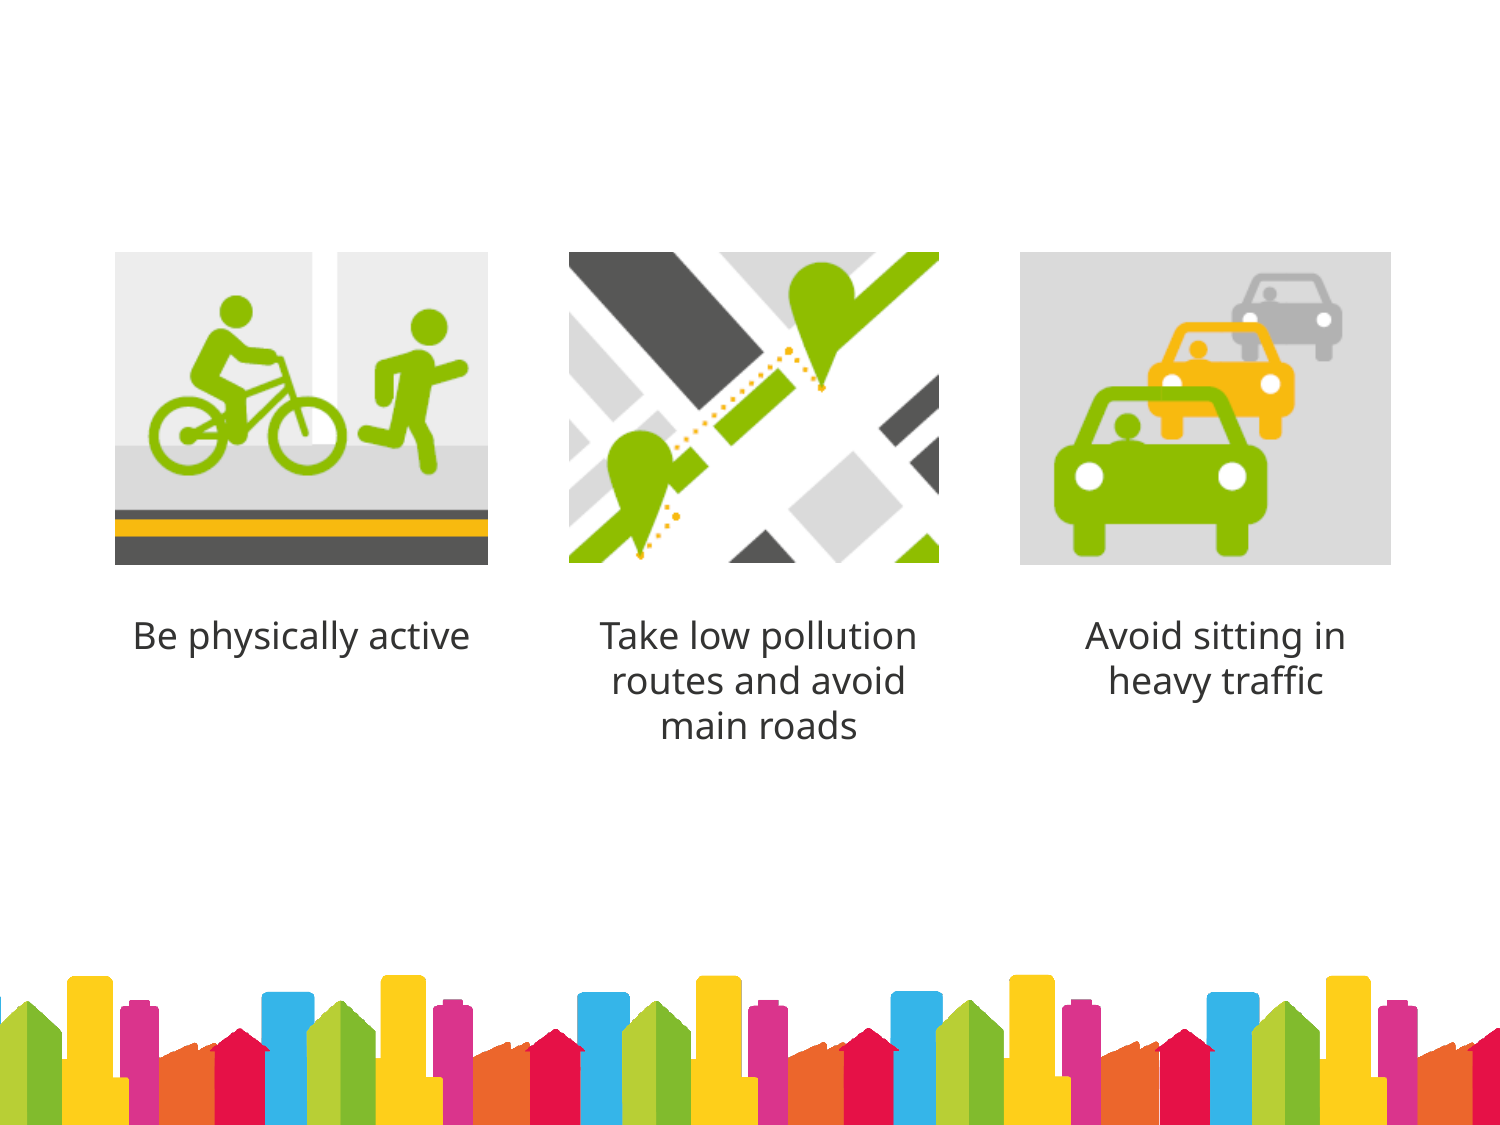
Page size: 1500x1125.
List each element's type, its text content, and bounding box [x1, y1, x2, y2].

picture [0, 974, 1500, 1125]
picture [569, 252, 939, 564]
text_box Avoid sitting in heavy traffic [1030, 604, 1402, 710]
picture [115, 252, 488, 565]
picture [1020, 252, 1392, 565]
text_box Be physically active [115, 604, 488, 665]
text_box Take low pollution routes and avoid main roads [573, 604, 945, 755]
